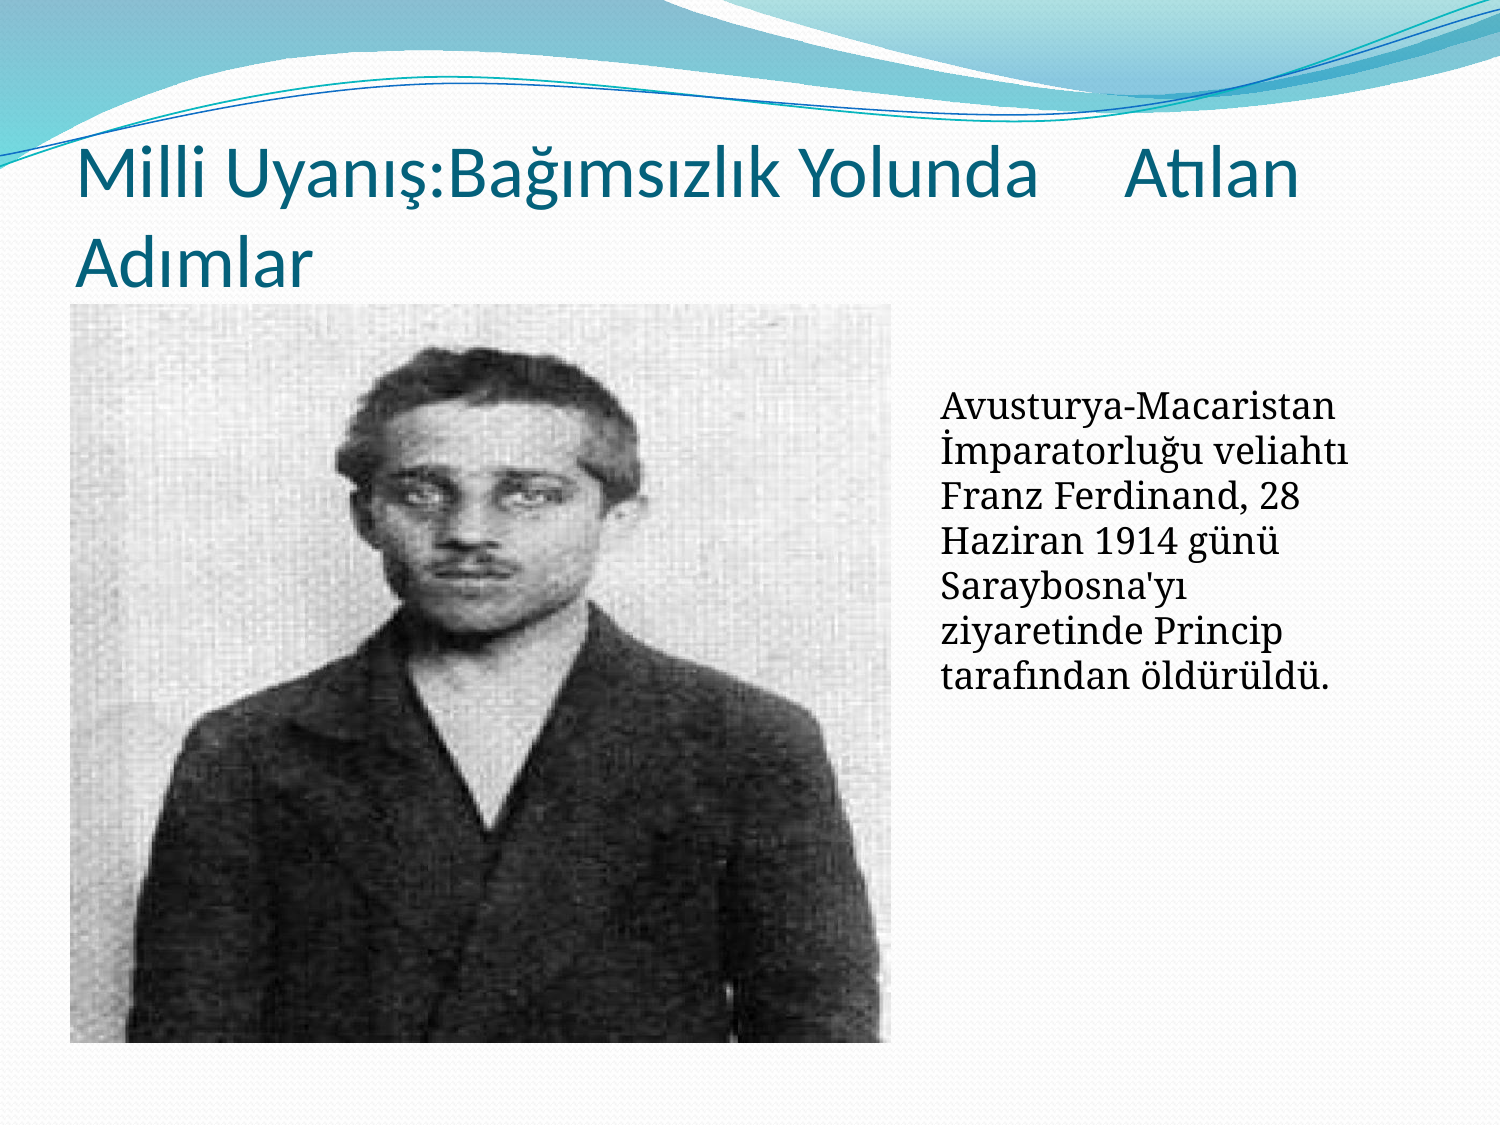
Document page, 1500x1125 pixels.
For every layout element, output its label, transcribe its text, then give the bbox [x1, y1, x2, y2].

picture [70, 304, 891, 1044]
title Milli Uyanış:Bağımsızlık Yolunda Atılan Adımlar [75, 115, 1425, 303]
text_box Avusturya-Macaristan İmparatorluğu veliahtı Franz Ferdinand, 28 Haziran 1914 günü Saraybosna'yı ziyaretinde Princip tarafından öldürüldü. [925, 374, 1407, 705]
